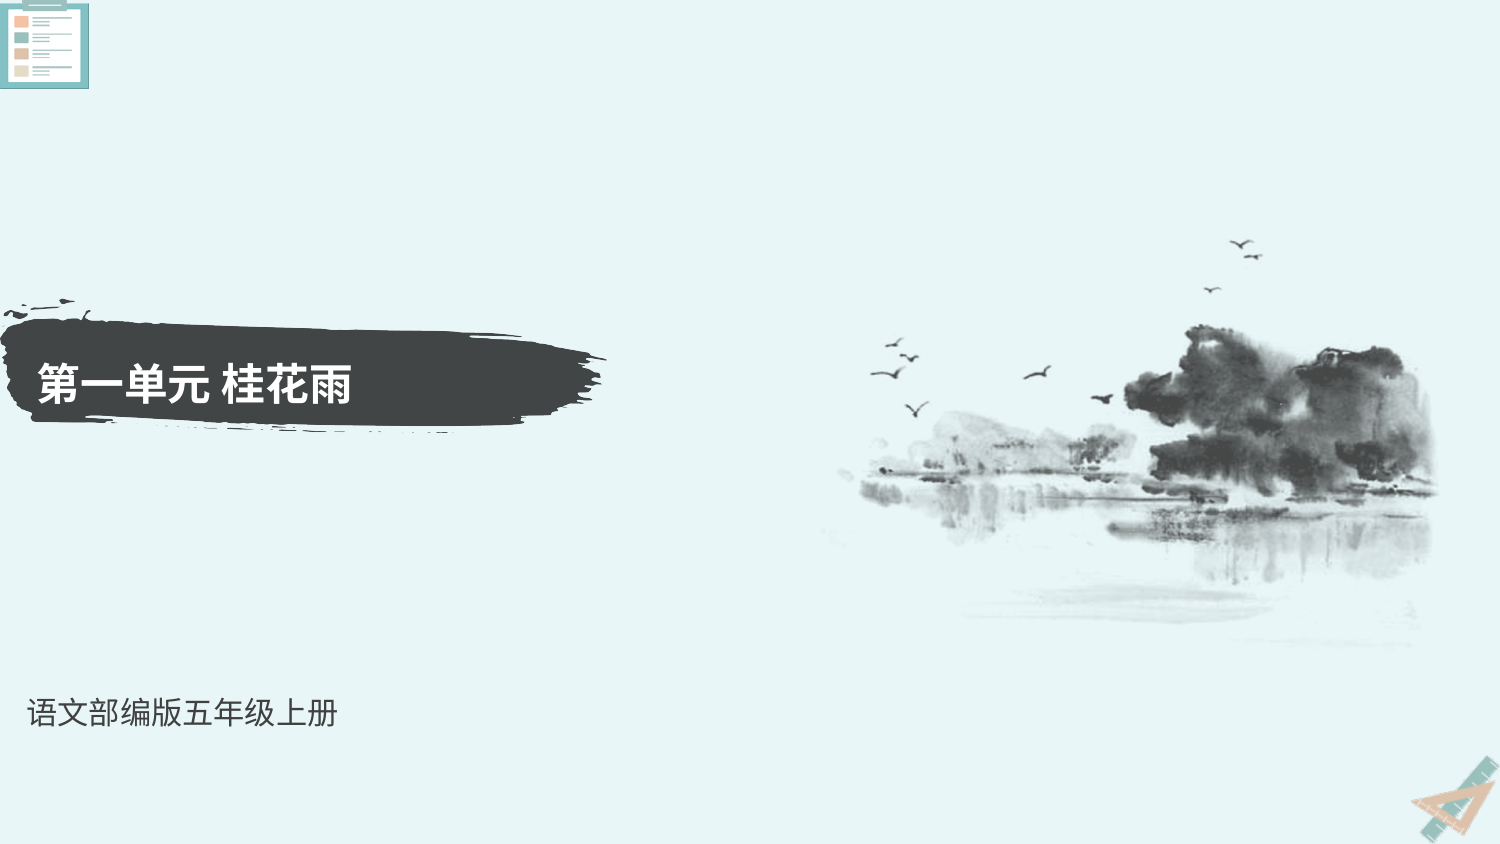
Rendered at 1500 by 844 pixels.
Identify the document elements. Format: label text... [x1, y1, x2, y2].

picture [820, 237, 1440, 654]
picture [0, 293, 607, 433]
text_box 语文部编版五年级上册 [11, 685, 462, 738]
picture [1411, 755, 1500, 844]
picture [0, 0, 89, 89]
